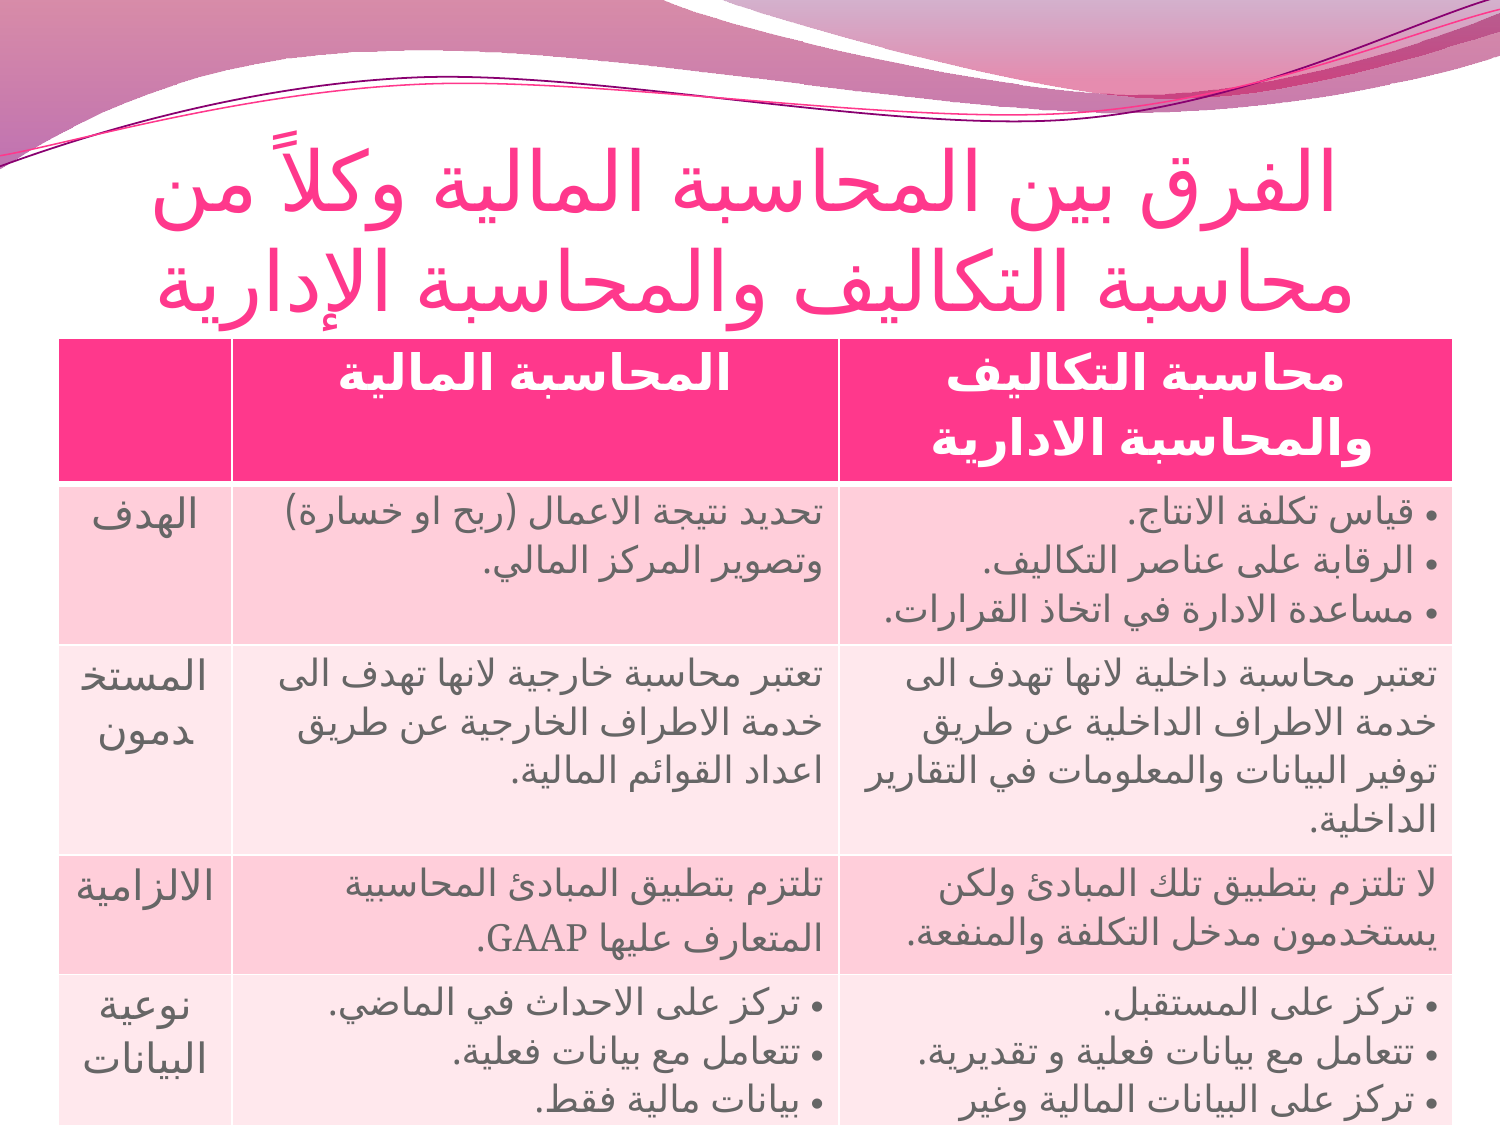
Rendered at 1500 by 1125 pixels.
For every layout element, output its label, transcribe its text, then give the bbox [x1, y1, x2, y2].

table_cell قياس تكلفة الانتاج. الرقابة على عناصر التكاليف. مساعدة الادارة في اتخاذ القرارات. [840, 487, 1452, 644]
table_cell تركز على الاحداث في الماضي. تتعامل مع بيانات فعلية. بيانات مالية فقط. بيانات اجمالية. [233, 975, 838, 1125]
table_cell نوعية البيانات [59, 975, 231, 1125]
table_cell تعتبر محاسبة خارجية لانها تهدف الى خدمة الاطراف الخارجية عن طريق اعداد القوائم المالية. [233, 646, 838, 854]
table_cell الهدف [59, 487, 231, 644]
table_cell تحديد نتيجة الاعمال (ربح او خسارة) وتصوير المركز المالي. [233, 487, 838, 644]
table_header المحاسبة المالية [233, 339, 838, 481]
table_cell الالزامية [59, 856, 231, 974]
table_cell لا تلتزم بتطبيق تلك المبادئ ولكن يستخدمون مدخل التكلفة والمنفعة. [840, 856, 1452, 974]
table_cell تعتبر محاسبة داخلية لانها تهدف الى خدمة الاطراف الداخلية عن طريق توفير البيانات والمعلومات في التقارير الداخلية. [840, 646, 1452, 854]
table_cell تلتزم بتطبيق المبادئ المحاسبية المتعارف عليها GAAP. [233, 856, 838, 974]
table_header [59, 339, 231, 481]
table_cell المستخدمون [59, 646, 231, 854]
table_cell تركز على المستقبل. تتعامل مع بيانات فعلية و تقديرية. تركز على البيانات المالية وغير المالية. تكون عادة في صورة تفصيلية. [840, 975, 1452, 1125]
table_header محاسبة التكاليف والمحاسبة الادارية [840, 339, 1452, 481]
title الفرق بين المحاسبة المالية وكلاً من محاسبة التكاليف والمحاسبة الإدارية [70, 140, 1421, 329]
